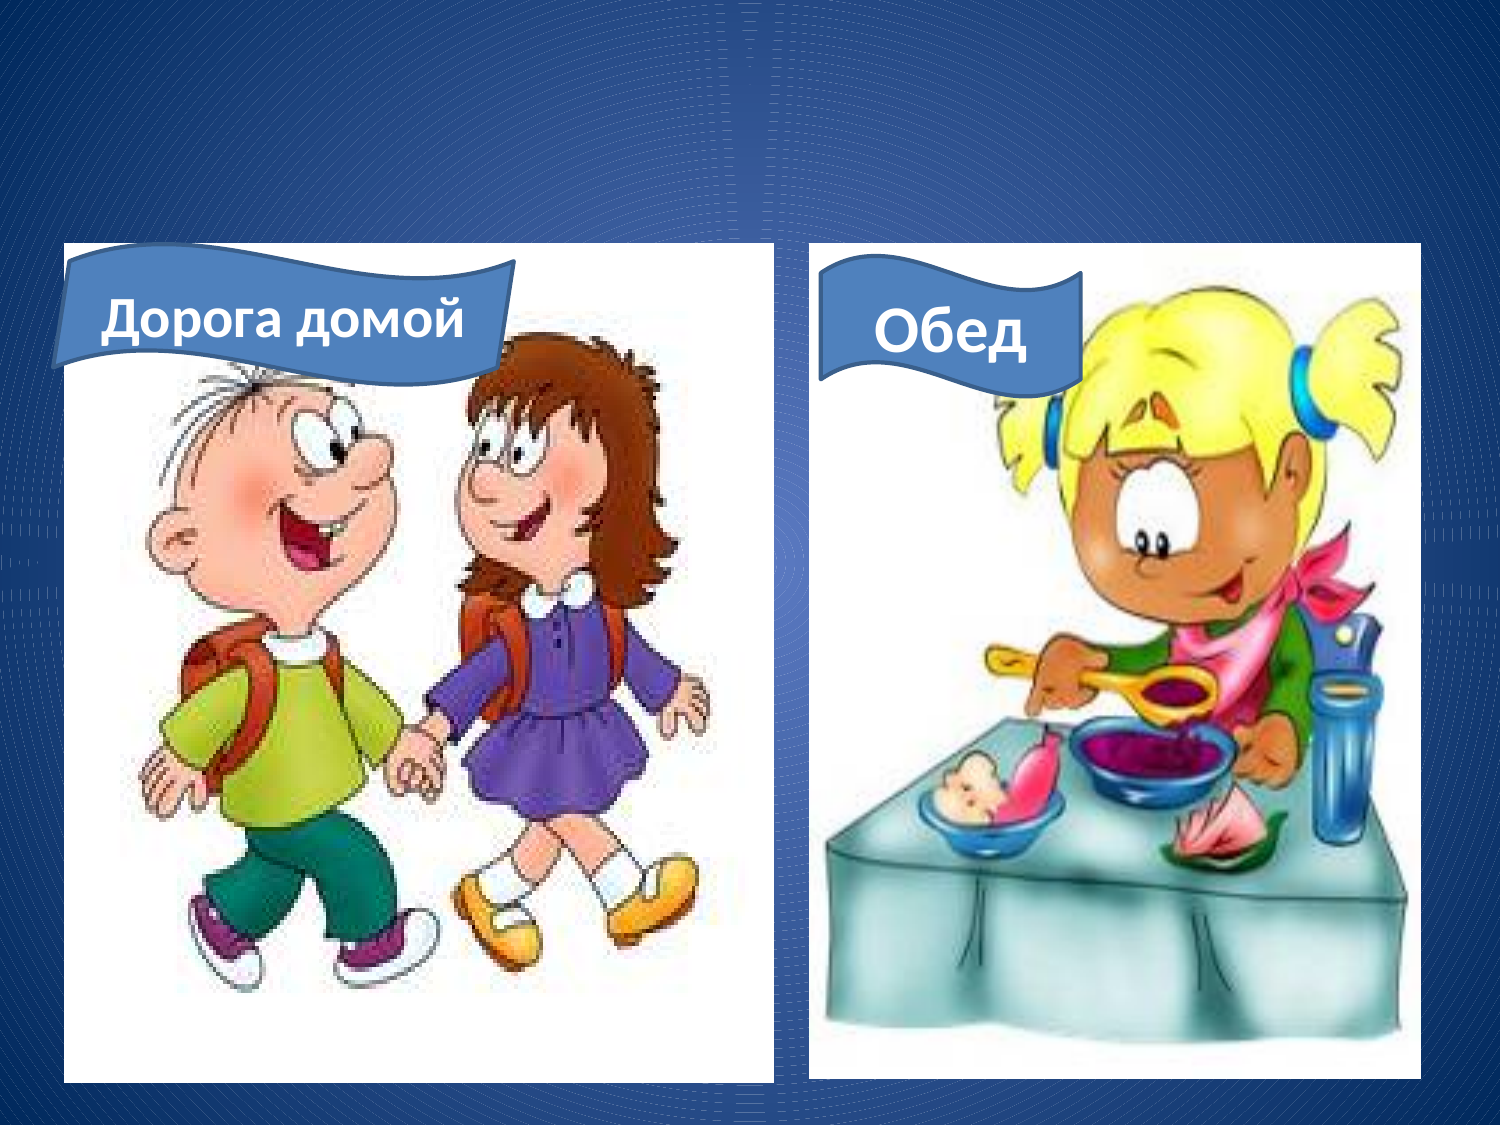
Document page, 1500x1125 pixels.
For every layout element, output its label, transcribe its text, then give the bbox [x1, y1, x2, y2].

text_box Дорога домой [51, 315, 59, 370]
picture [808, 243, 1422, 1079]
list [64, 243, 774, 1083]
